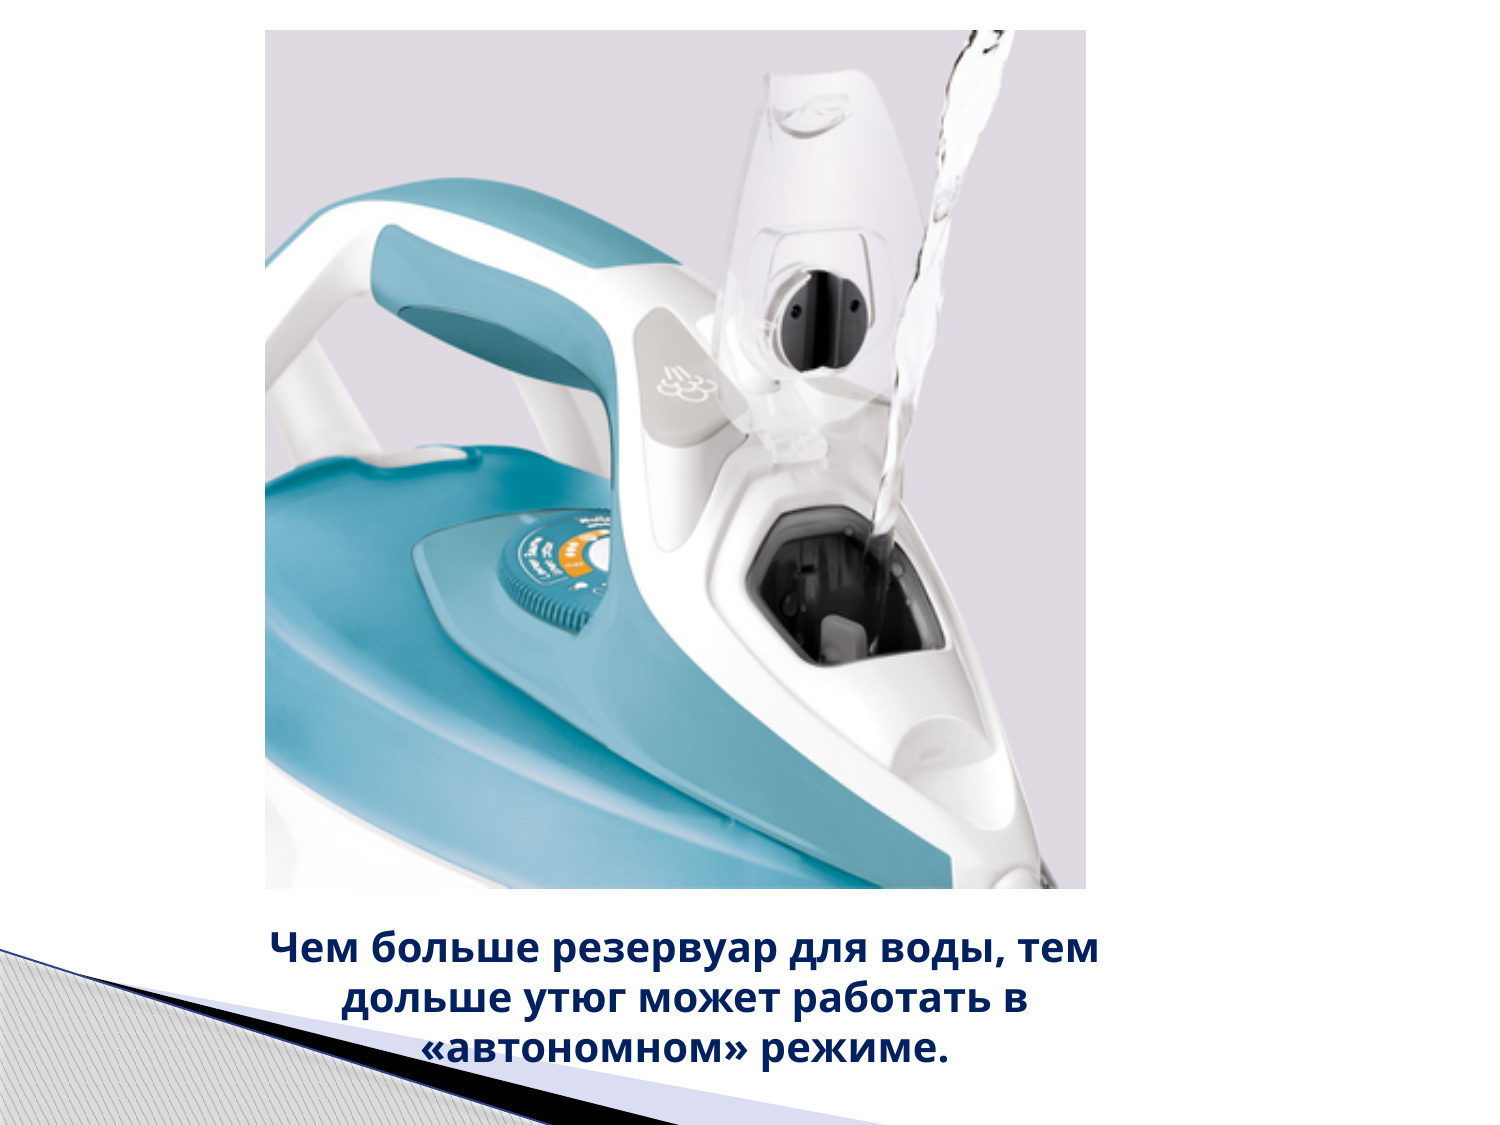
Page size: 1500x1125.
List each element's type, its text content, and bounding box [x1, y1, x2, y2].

text_box Чем больше резервуар для воды, тем дольше утюг может работать в «автономном» режиме. [194, 913, 1176, 1079]
picture [265, 30, 1086, 890]
